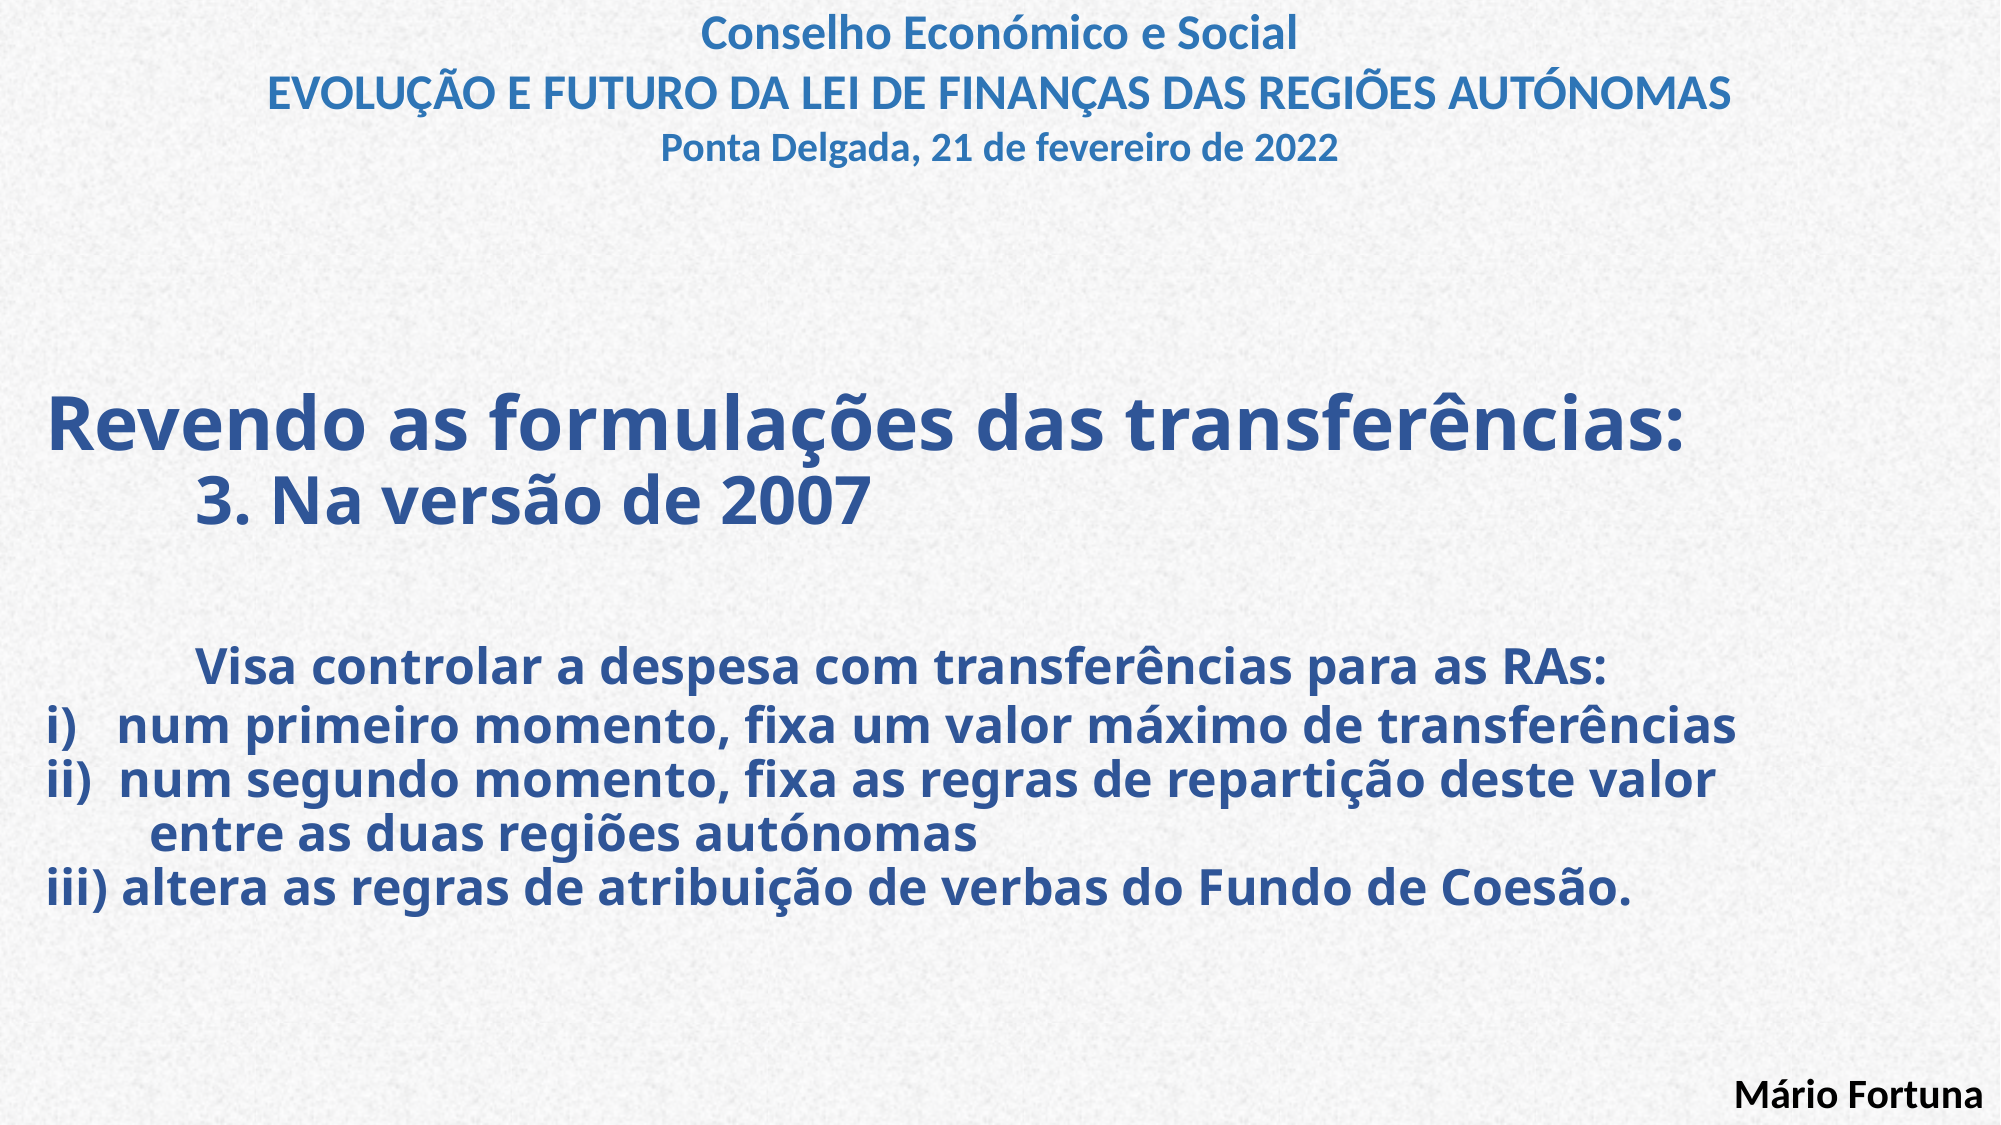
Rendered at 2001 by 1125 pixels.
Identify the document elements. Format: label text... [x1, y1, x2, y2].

text_box Conselho Económico e Social EVOLUÇÃO E FUTURO DA LEI DE FINANÇAS DAS REGIÕES AUTÓNOMAS Ponta Delgada, 21 de fevereiro de 2022 [0, 0, 2000, 177]
text_box Mário Fortuna [1719, 1059, 1999, 1125]
title Revendo as formulações das transferências: 3. Na versão de 2007 Visa controlar a despesa com transferências para as RAs: i) num primeiro momento, fixa um valor máximo de transferências ii) num segundo momento, fixa as regras de repartição deste valor entre as duas regiões autónomas iii) altera as regras de atribuição de verbas do Fundo de Coesão. [30, 303, 1967, 925]
